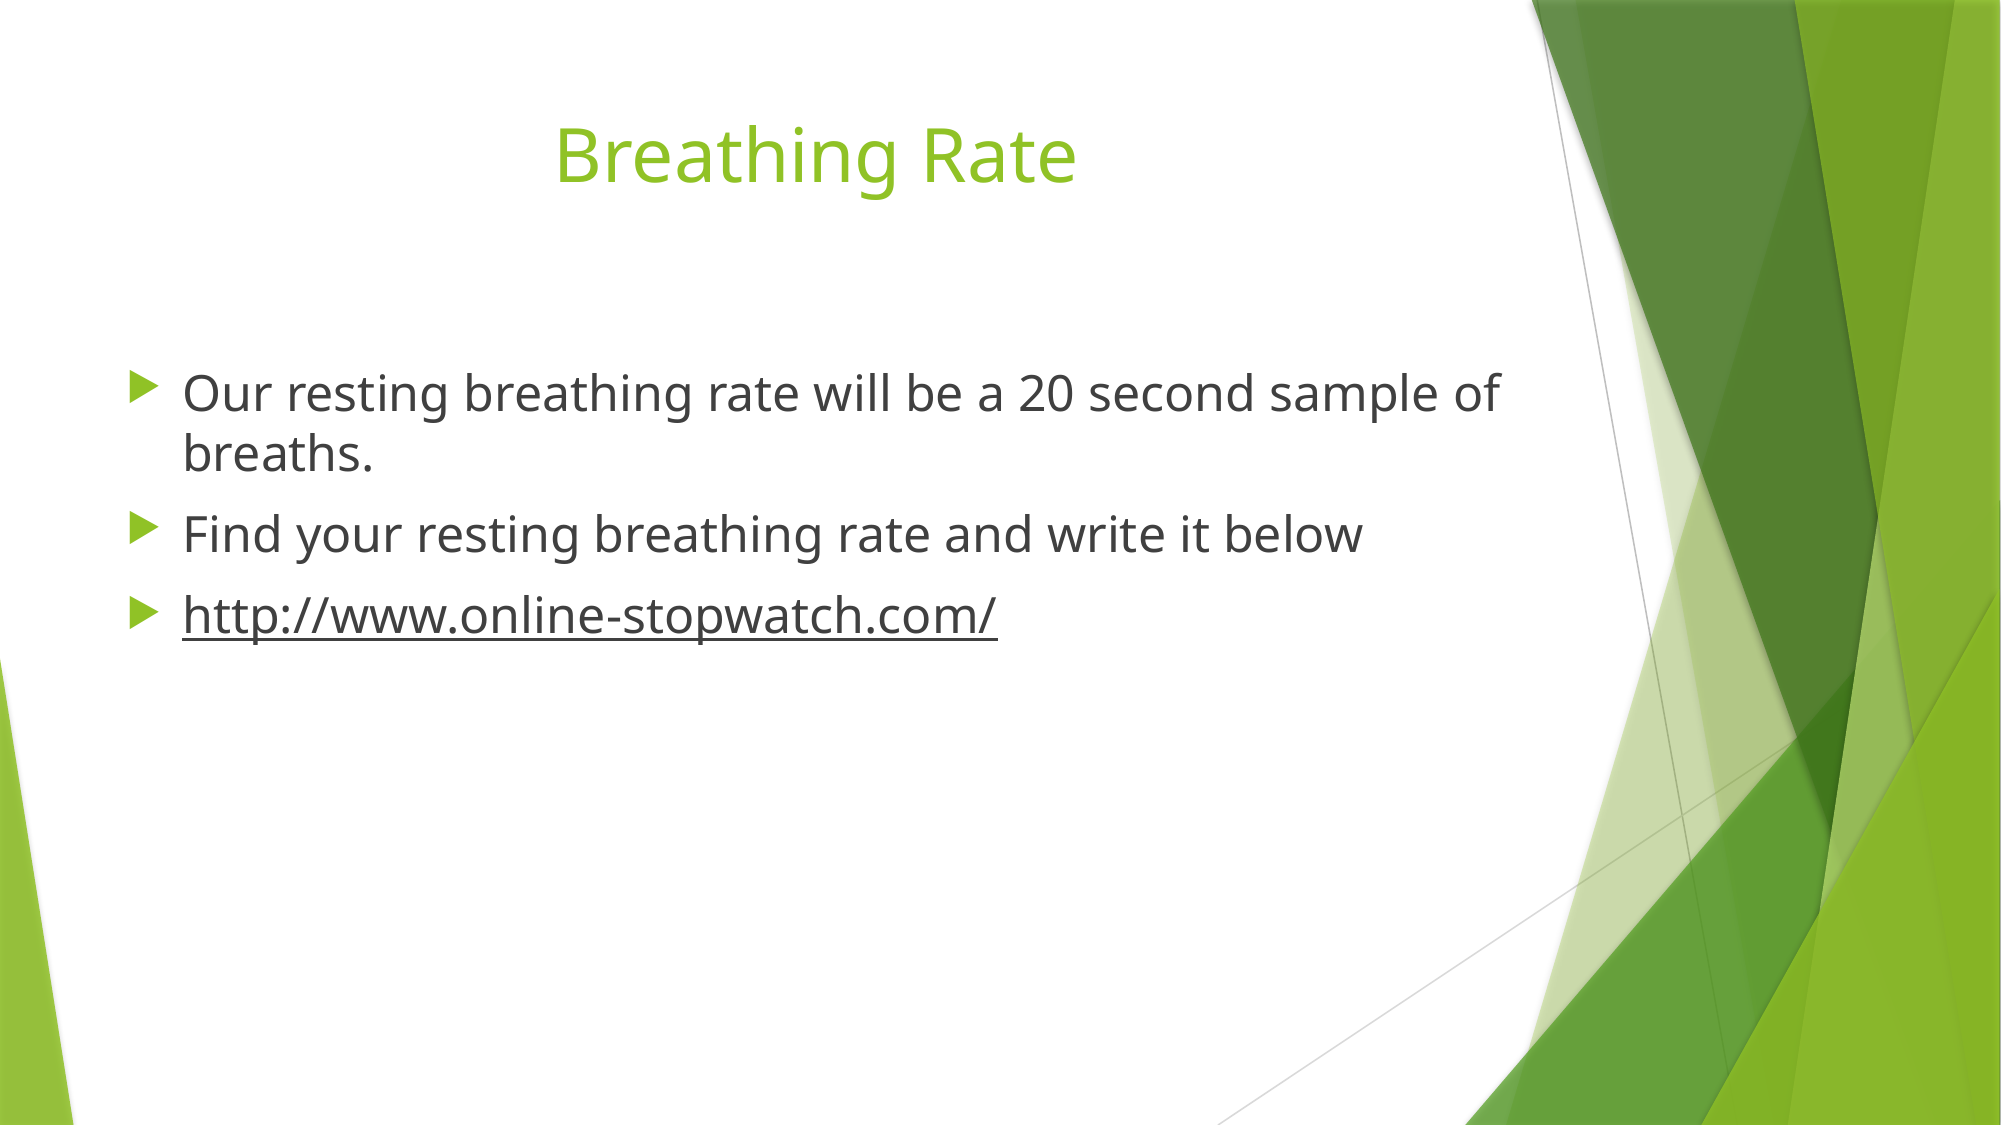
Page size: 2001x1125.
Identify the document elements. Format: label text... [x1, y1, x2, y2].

title Breathing Rate [111, 99, 1522, 317]
list Our resting breathing rate will be a 20 second sample of breaths. Find your resting breathing rate and write it below http://www.online-stopwatch.com/ [111, 354, 1522, 992]
